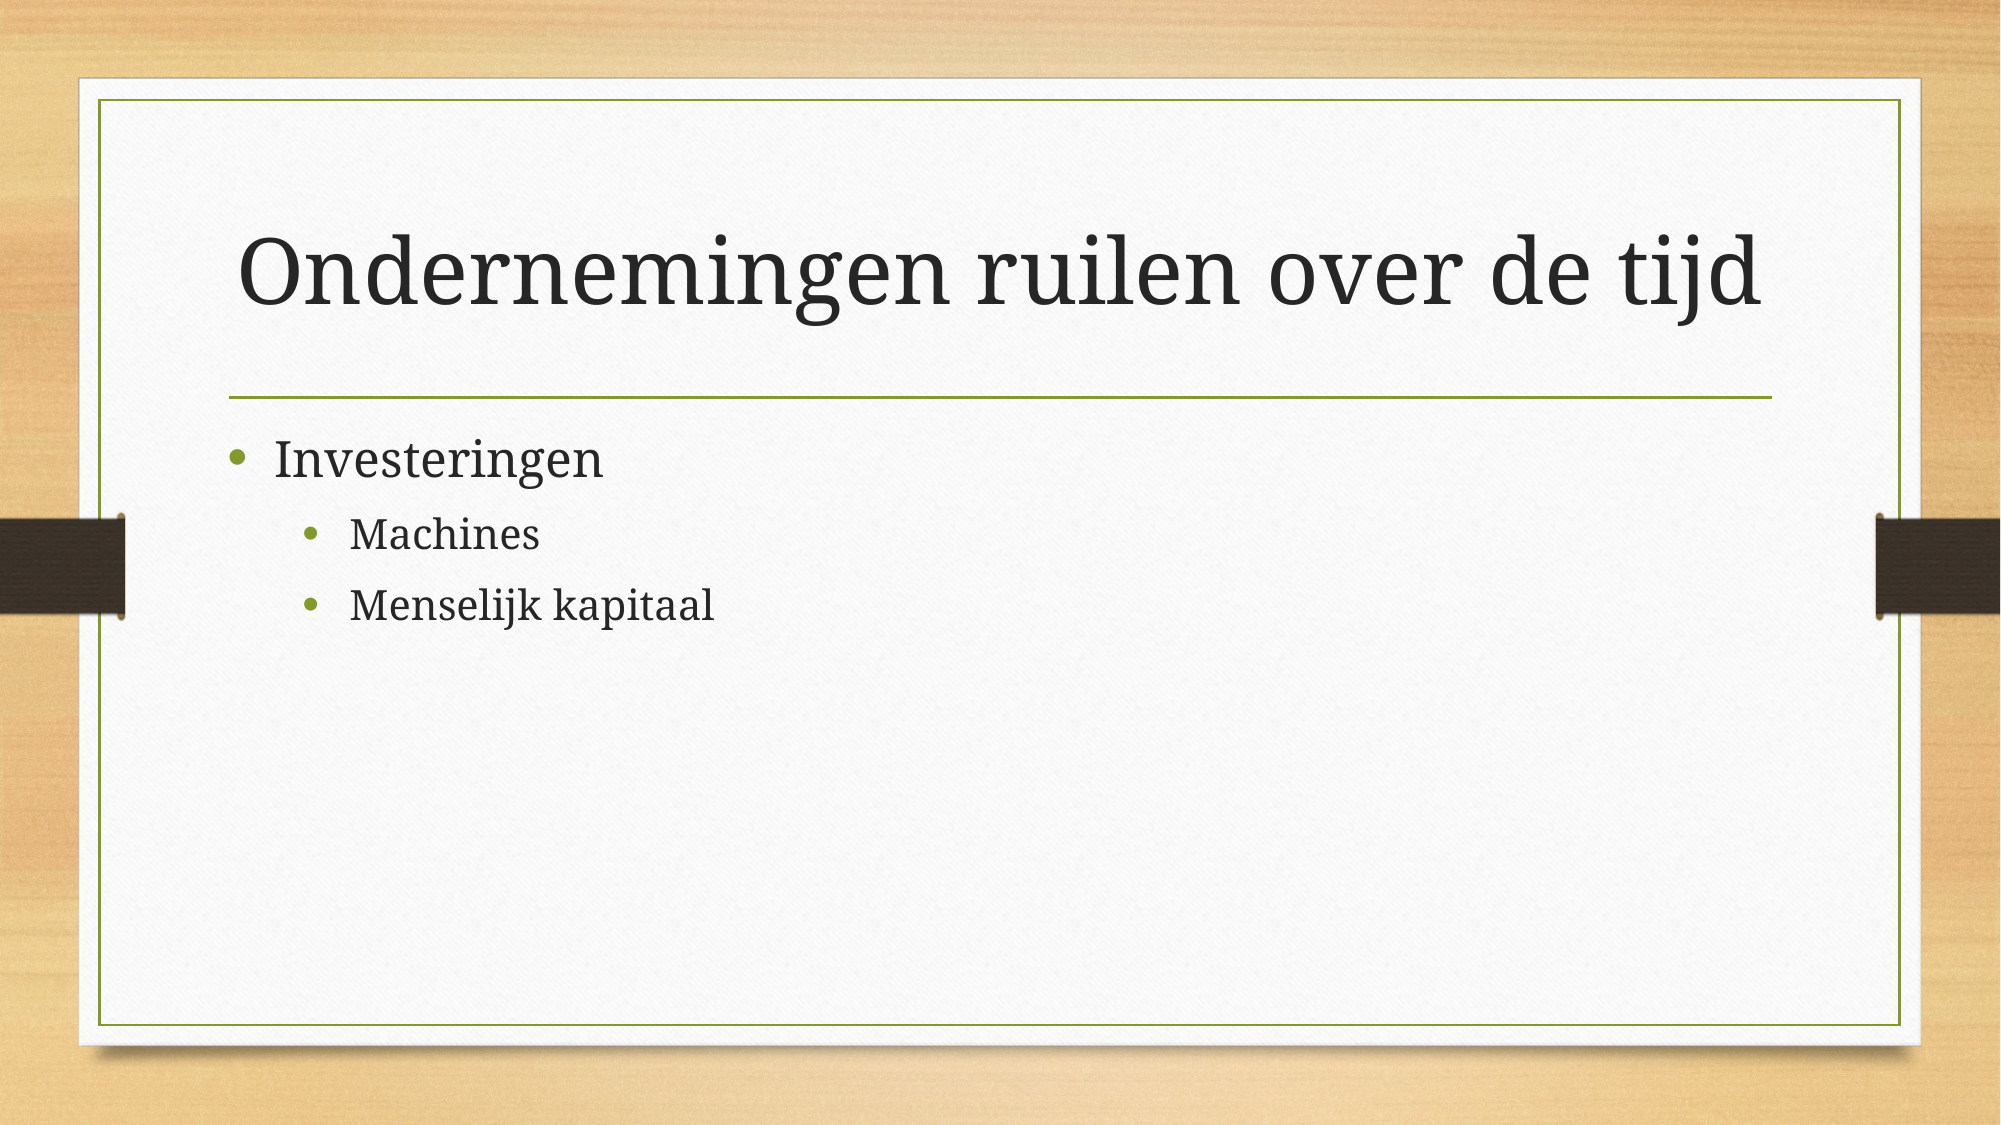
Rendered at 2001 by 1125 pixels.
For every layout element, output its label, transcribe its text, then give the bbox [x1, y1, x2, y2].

title Ondernemingen ruilen over de tijd [212, 161, 1788, 375]
list Investeringen Machines Menselijk kapitaal [212, 419, 1788, 964]
picture [0, 0, 2001, 1125]
